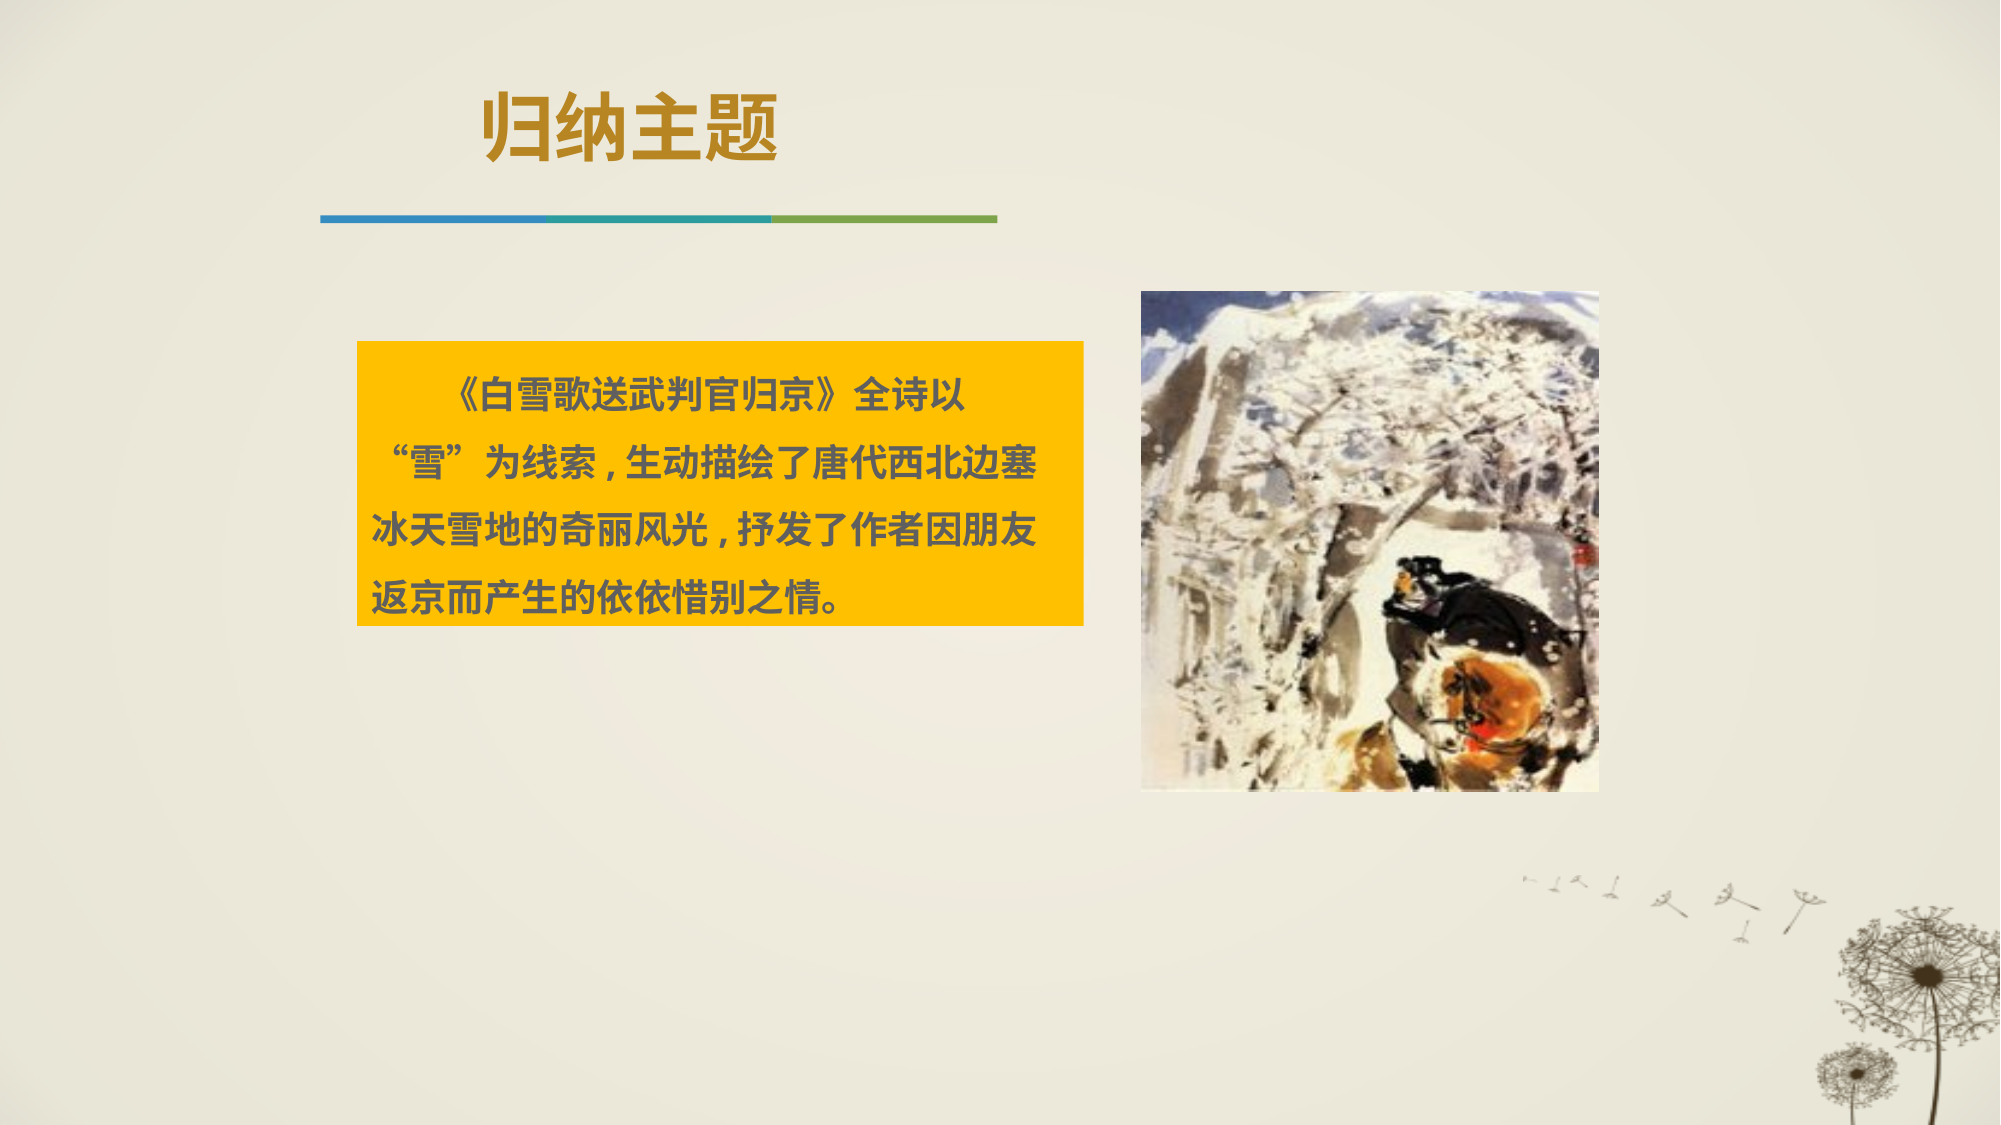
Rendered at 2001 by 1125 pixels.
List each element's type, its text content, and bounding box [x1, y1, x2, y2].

text_box [772, 215, 998, 224]
picture [0, 0, 2000, 1125]
text_box 《白雪歌送武判官归京》全诗以“雪”为线索,生动描绘了唐代西北边塞冰天雪地的奇丽风光,抒发了作者因朋友返京而产生的依依惜别之情。 [357, 341, 1084, 626]
text_box [546, 215, 772, 224]
text_box [320, 215, 546, 224]
text_box 归纳主题 [465, 73, 859, 178]
